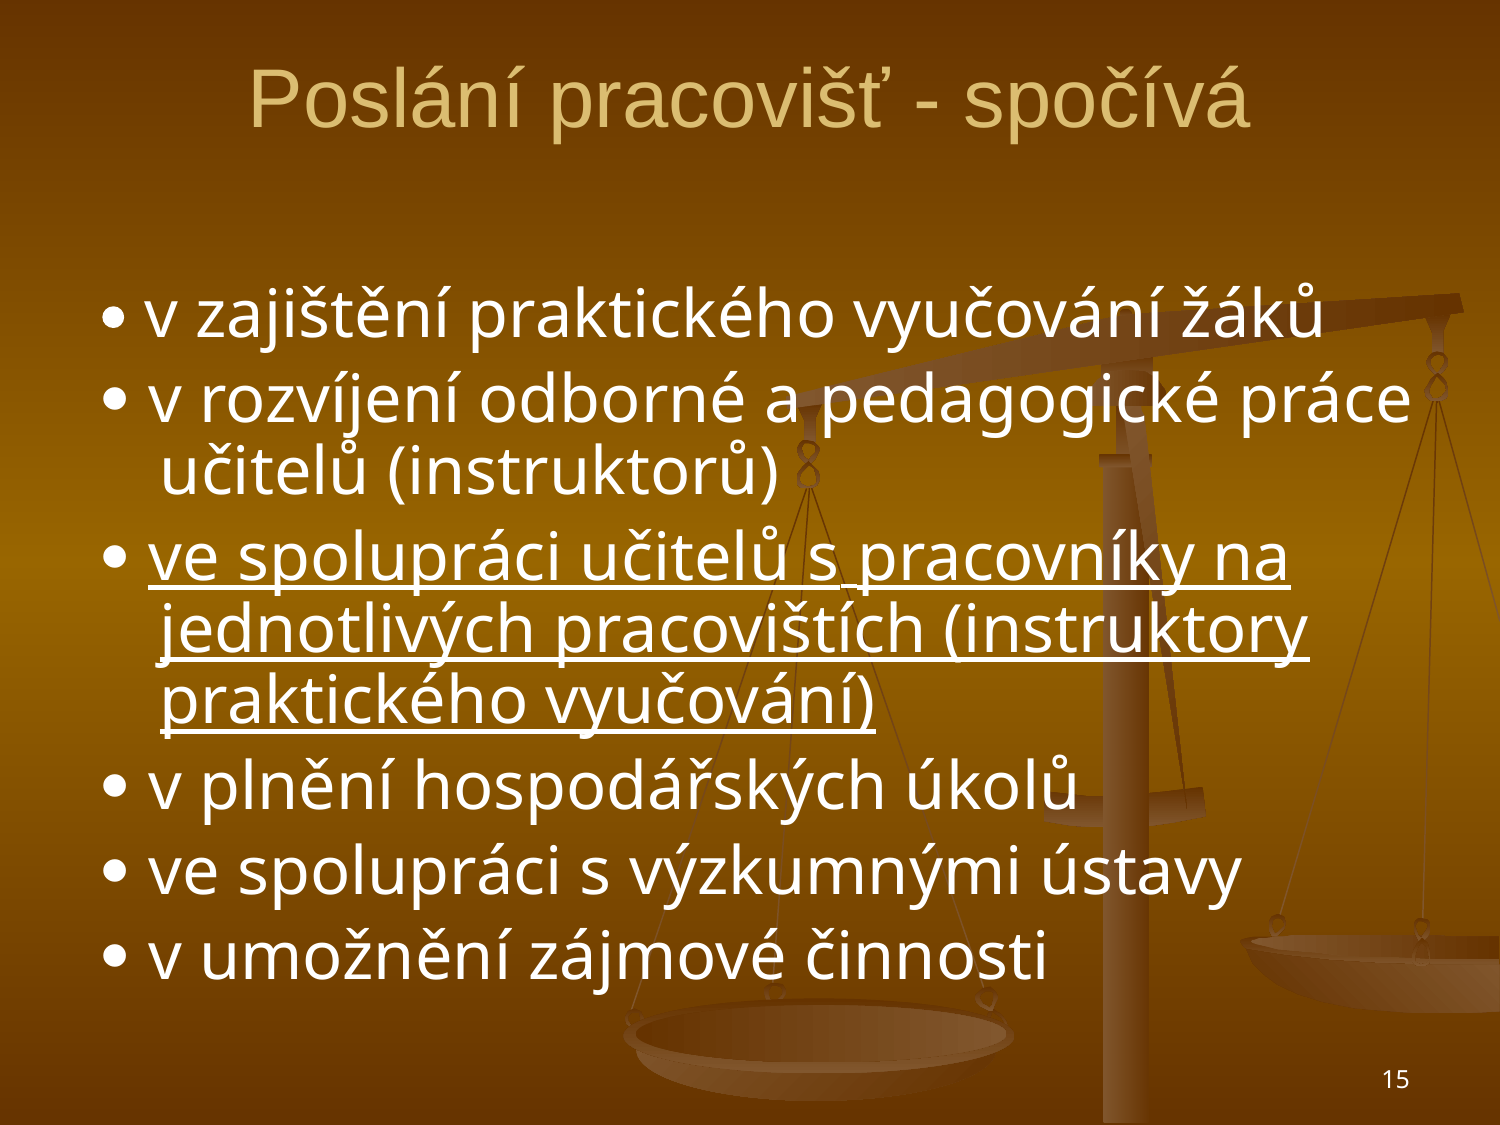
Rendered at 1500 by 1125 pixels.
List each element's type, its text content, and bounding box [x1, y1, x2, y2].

title Poslání pracovišť - spočívá [74, 0, 1426, 188]
list  v zajištění praktického vyučování žáků  v rozvíjení odborné a pedagogické práce učitelů (instruktorů)  ve spolupráci učitelů s pracovníky na jednotlivých pracovištích (instruktory praktického vyučování)  v plnění hospodářských úkolů  ve spolupráci s výzkumnými ústavy  v umožnění zájmové činnosti [88, 196, 1439, 1058]
slide_number 15 [1074, 1029, 1426, 1106]
